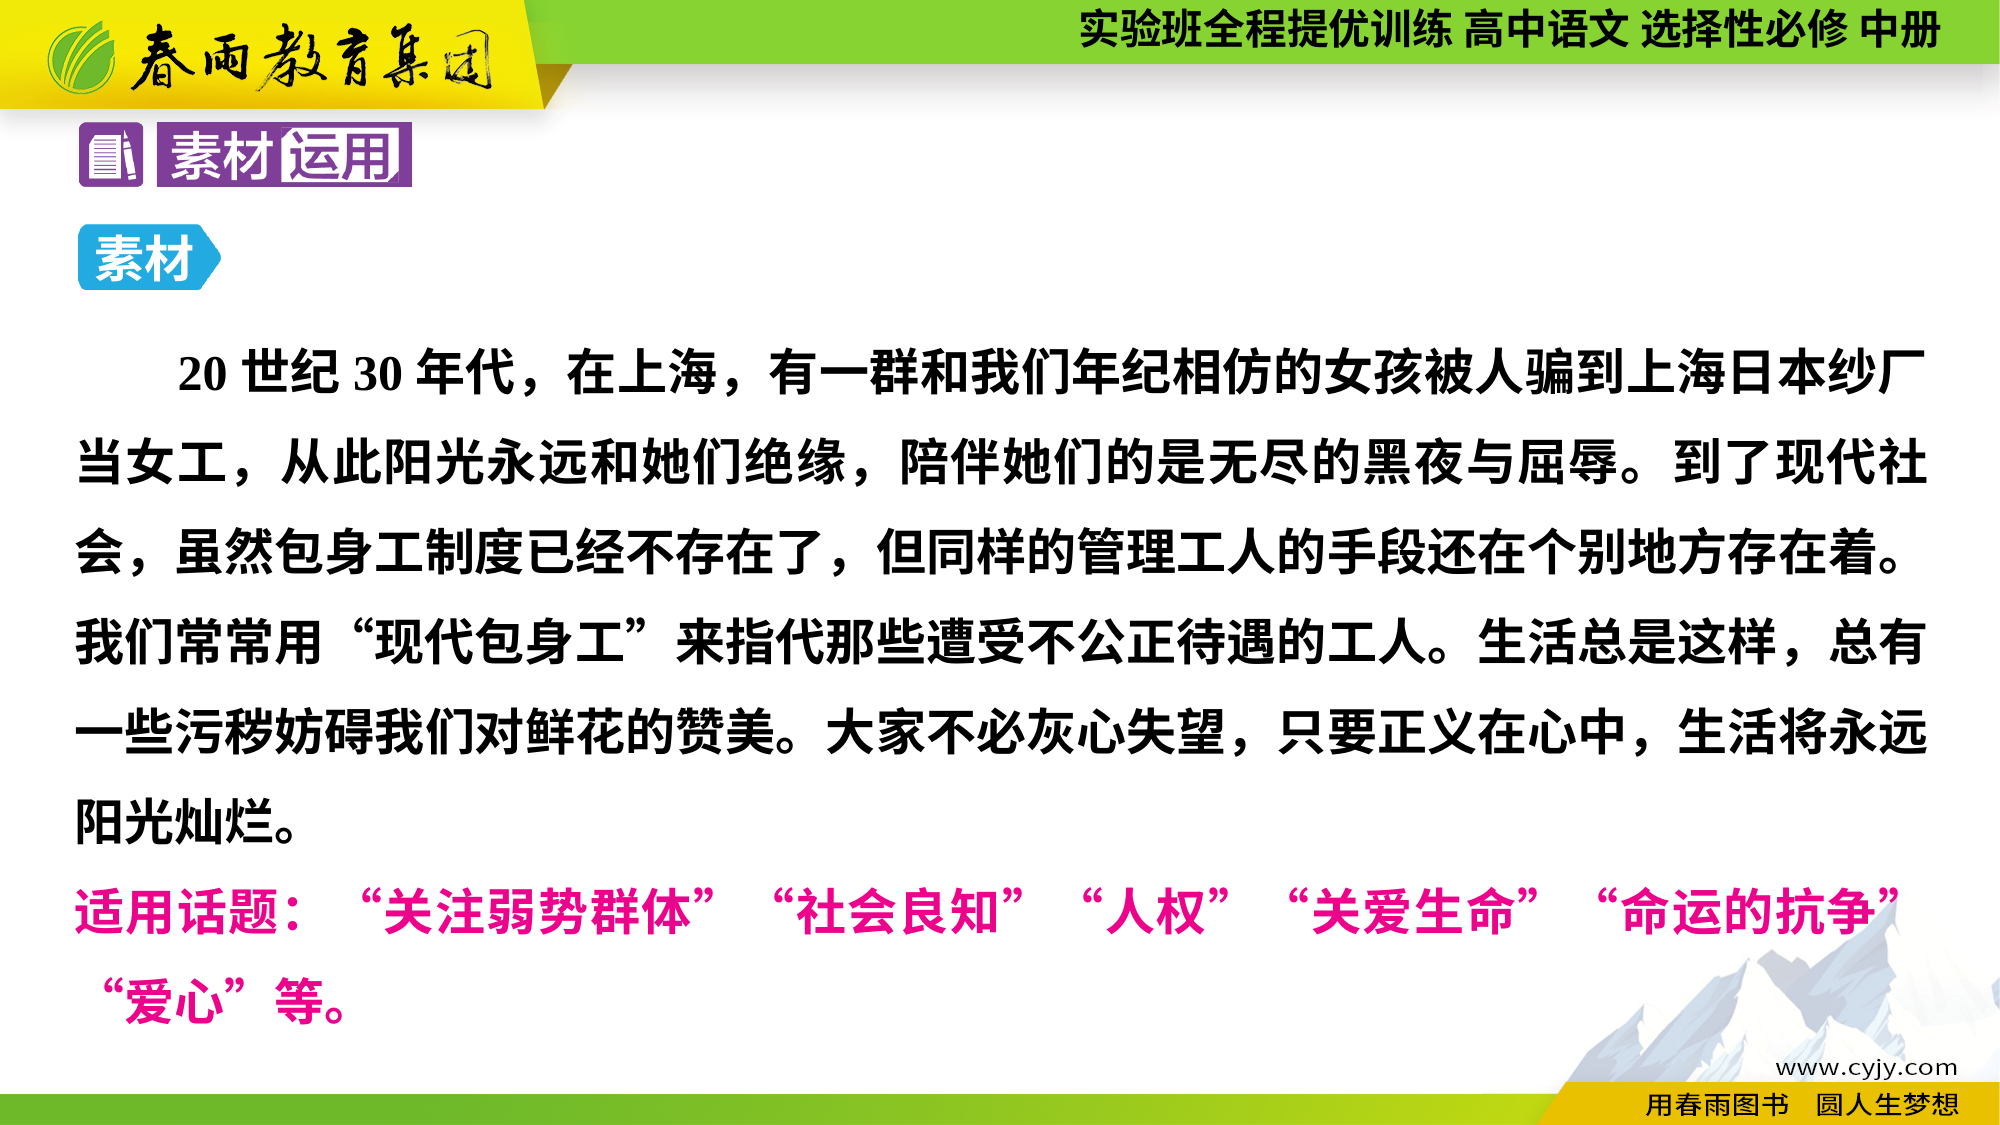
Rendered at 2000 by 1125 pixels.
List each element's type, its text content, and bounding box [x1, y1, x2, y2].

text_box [78, 219, 221, 296]
list 20世纪30年代，在上海，有一群和我们年纪相仿的女孩被人骗到上海日本纱厂当女工，从此阳光永远和她们绝缘，陪伴她们的是无尽的黑夜与屈辱。到了现代社会，虽然包身工制度已经不存在了，但同样的管理工人的手段还在个别地方存在着。我们常常用“现代包身工”来指代那些遭受不公正待遇的工人。生活总是这样，总有一些污秽妨碍我们对鲜花的赞美。大家不必灰心失望，只要正义在心中，生活将永远阳光灿烂。 适用话题：“关注弱势群体”“社会良知”“人权”“关爱生命”“命运的抗争”“爱心”等。 [59, 302, 1944, 1034]
picture [0, 0, 2000, 1125]
